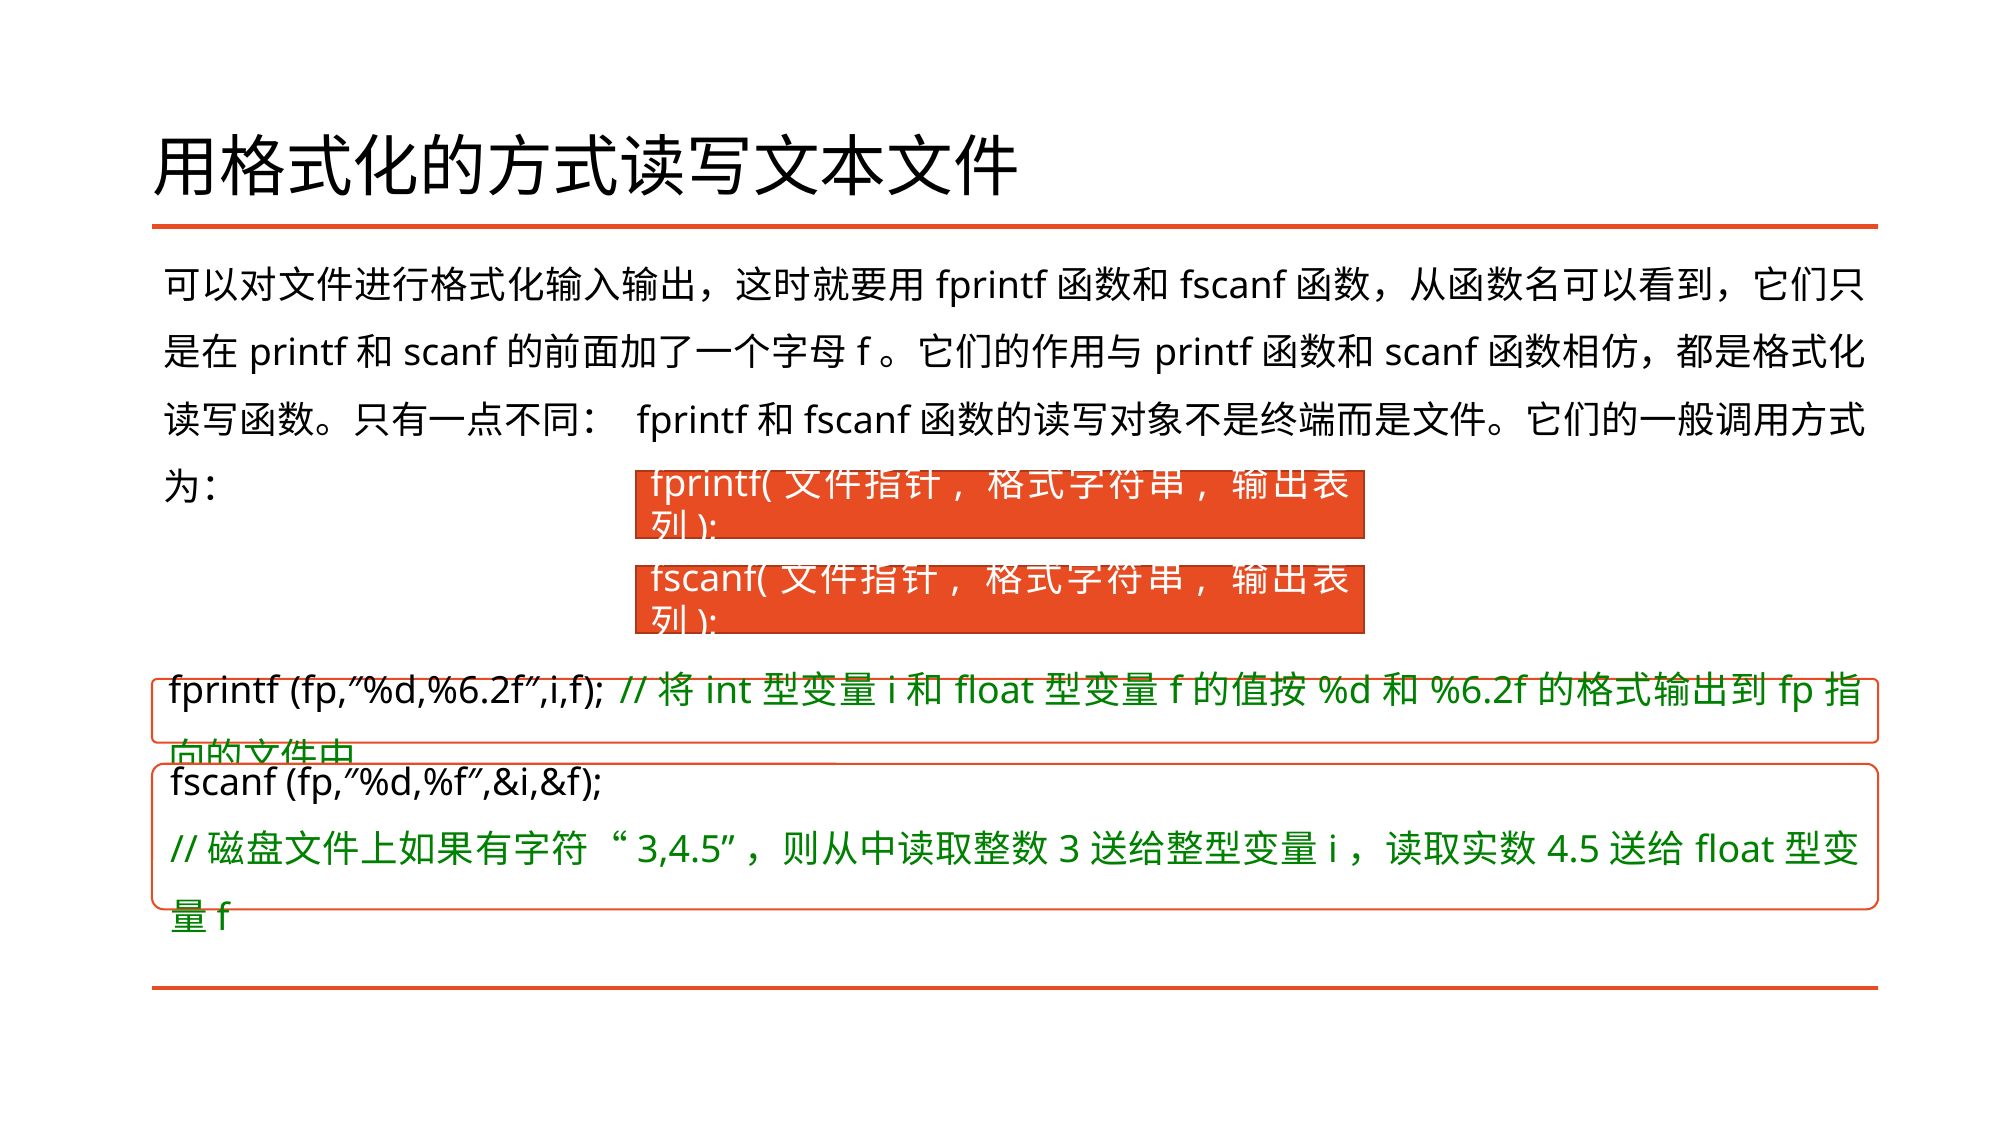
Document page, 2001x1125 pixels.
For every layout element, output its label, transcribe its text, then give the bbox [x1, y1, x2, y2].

text_box fprintf (fp,″%d,%6.2f″,i,f); //将int型变量i和float型变量f的值按%d和%6.2f的格式输出到fp指向的文件中 [150, 677, 1880, 744]
text_box fscanf (fp,″%d,%f″,&i,&f); //磁盘文件上如果有字符“3,4.5”，则从中读取整数3送给整型变量i，读取实数4.5送给float型变量f [150, 762, 1880, 911]
text_box fprintf(文件指针, 格式字符串, 输出表列); [635, 470, 1365, 539]
title 用格式化的方式读写文本文件 [137, 59, 1863, 278]
text_box fscanf(文件指针, 格式字符串, 输出表列); [635, 565, 1365, 634]
